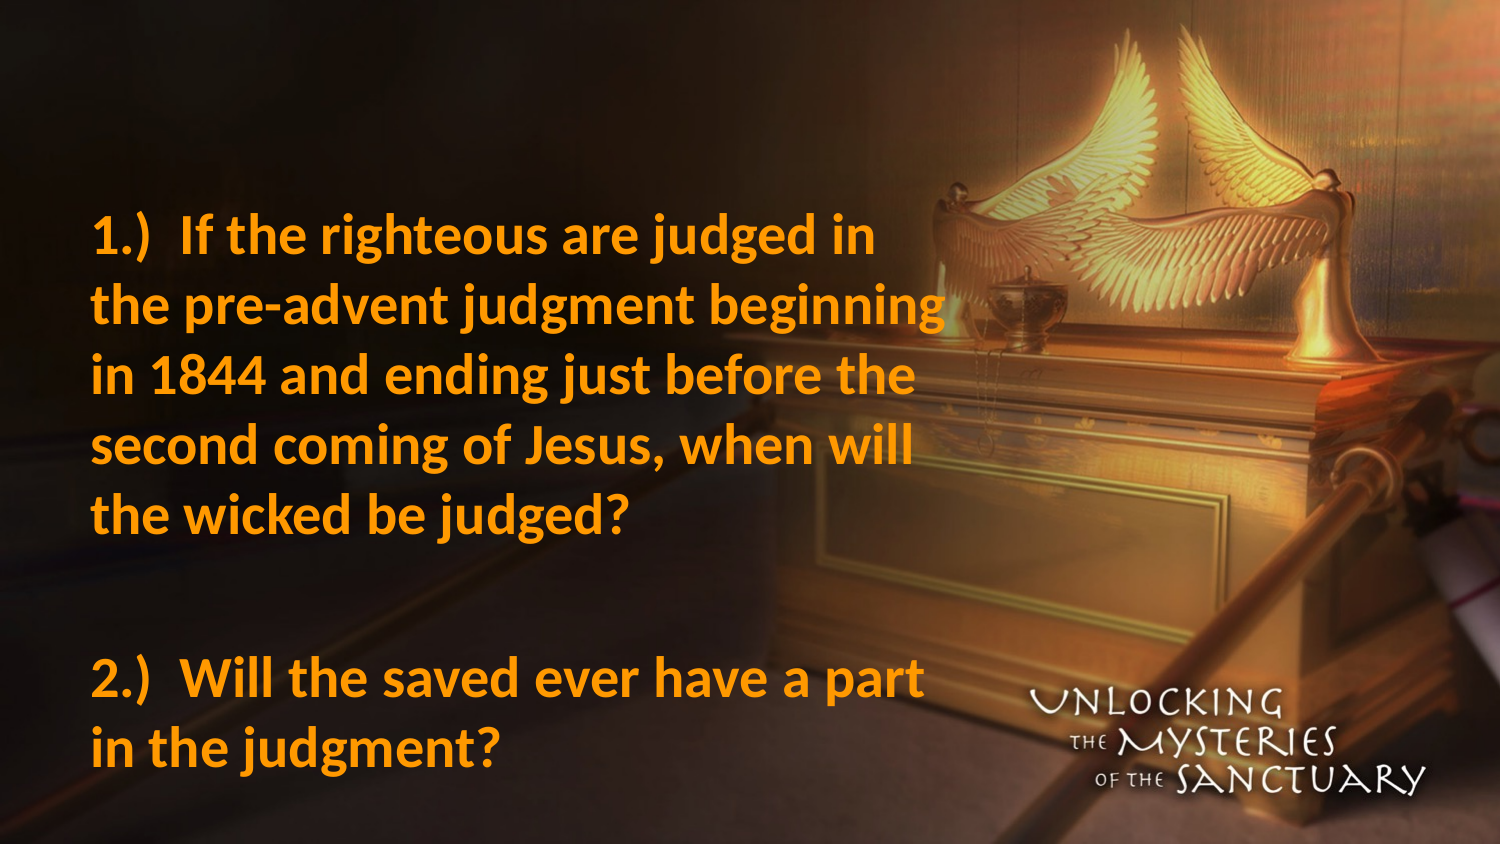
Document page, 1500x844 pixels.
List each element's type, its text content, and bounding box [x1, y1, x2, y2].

picture [0, 0, 1500, 844]
list 1.) If the righteous are judged in the pre-advent judgment beginning in 1844 and ending just before the second coming of Jesus, when will the wicked be judged? 2.) Will the saved ever have a part in the judgment? [75, 188, 974, 844]
